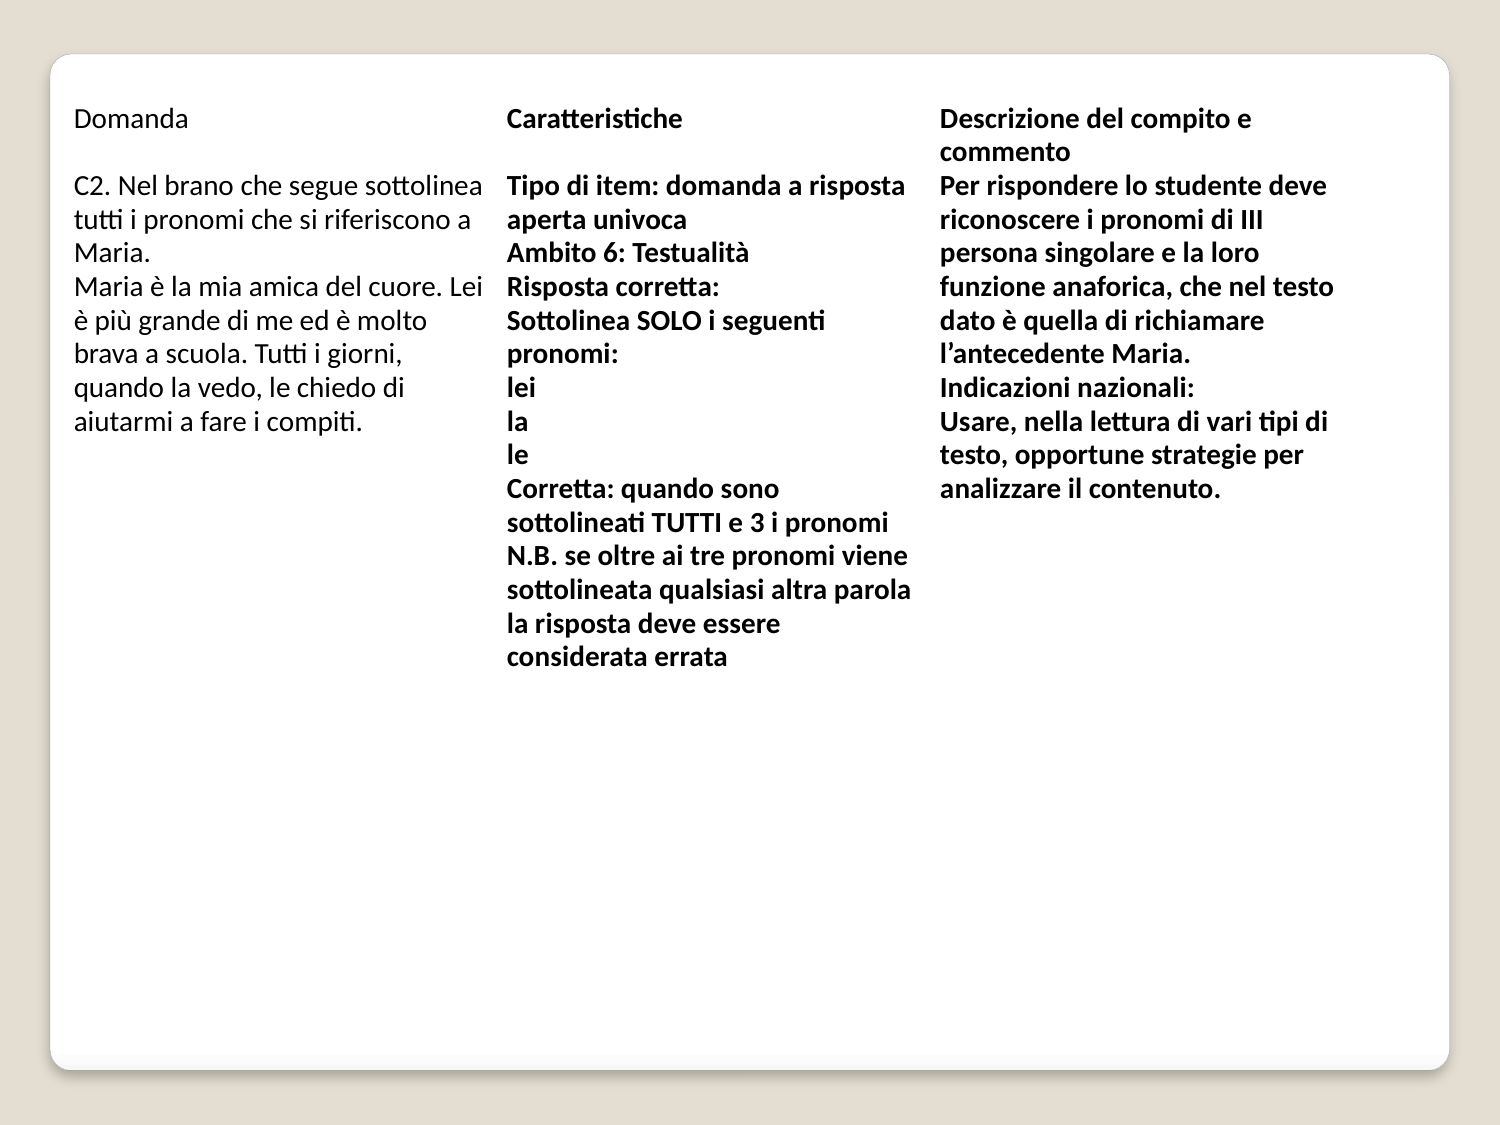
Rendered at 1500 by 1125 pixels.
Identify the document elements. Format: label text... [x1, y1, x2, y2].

table_header Domanda [65, 102, 498, 169]
table_header Descrizione del compito e commento [931, 102, 1364, 169]
table_cell C2. Nel brano che segue sottolinea tutti i pronomi che si riferiscono a Maria. Maria è la mia amica del cuore. Lei è più grande di me ed è molto brava a scuola. Tutti i giorni, quando la vedo, le chiedo di aiutarmi a fare i compiti. [65, 169, 498, 1036]
table_cell Tipo di item: domanda a risposta aperta univoca Ambito 6: Testualità Risposta corretta: Sottolinea SOLO i seguenti pronomi: lei la le Corretta: quando sono sottolineati TUTTI e 3 i pronomi N.B. se oltre ai tre pronomi viene sottolineata qualsiasi altra parola la risposta deve essere considerata errata [498, 169, 931, 1036]
table_cell Per rispondere lo studente deve riconoscere i pronomi di III persona singolare e la loro funzione anaforica, che nel testo dato è quella di richiamare l’antecedente Maria. Indicazioni nazionali: Usare, nella lettura di vari tipi di testo, opportune strategie per analizzare il contenuto. [931, 169, 1364, 1036]
table_header Caratteristiche [498, 102, 931, 169]
